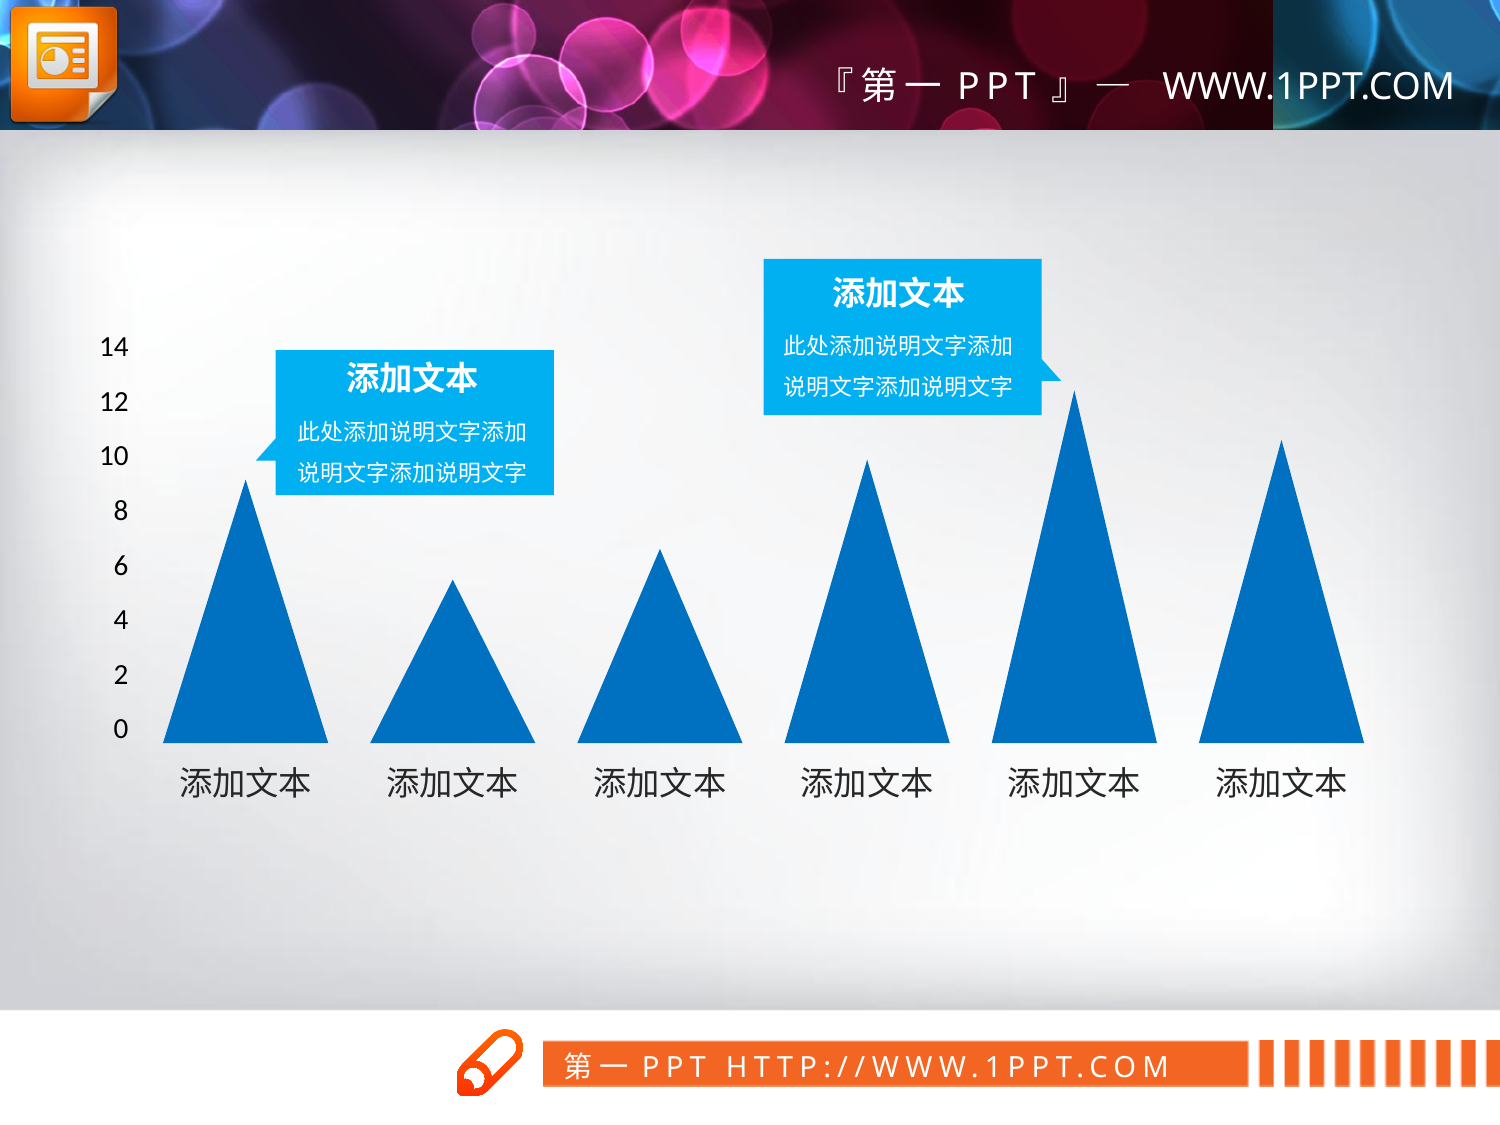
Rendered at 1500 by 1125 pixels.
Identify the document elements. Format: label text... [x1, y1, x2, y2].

text_box 添加文本 [162, 754, 329, 810]
picture [0, 0, 1500, 1012]
text_box [989, 388, 1160, 746]
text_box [90, 327, 138, 756]
text_box 添加文本 [1198, 754, 1365, 810]
text_box 添加文本 [991, 754, 1157, 810]
text_box [575, 546, 745, 746]
text_box [761, 256, 1064, 418]
text_box [782, 457, 952, 746]
text_box [368, 577, 538, 746]
text_box [1196, 437, 1367, 746]
text_box [160, 477, 331, 746]
text_box 添加文本 此处添加说明文字添加说明文字添加说明文字 [277, 350, 549, 494]
picture [543, 1040, 1500, 1087]
text_box 添加文本 此处添加说明文字添加说明文字添加说明文字 [763, 264, 1035, 408]
text_box 添加文本 [784, 754, 950, 810]
text_box [253, 347, 556, 498]
text_box 添加文本 [577, 754, 743, 810]
text_box 添加文本 [370, 754, 536, 810]
